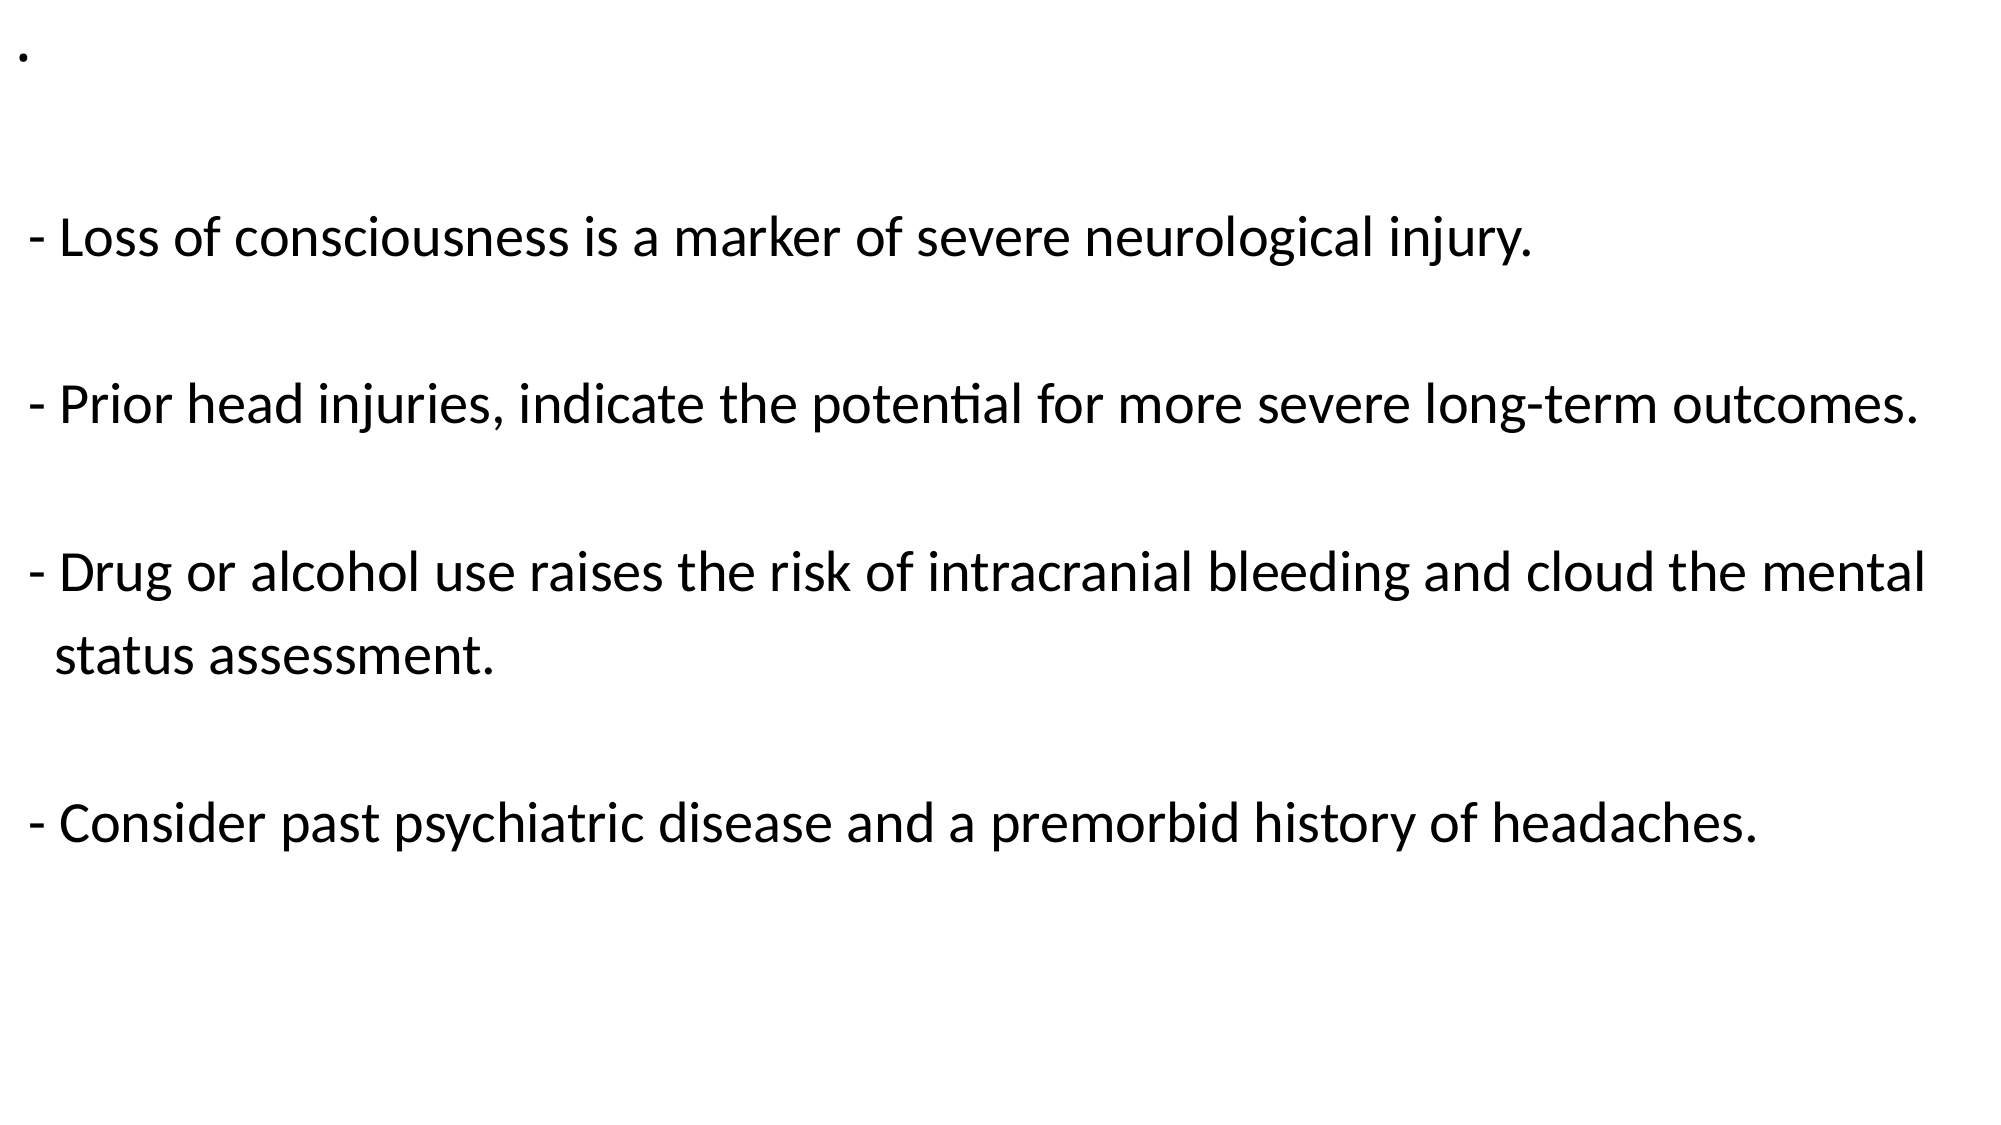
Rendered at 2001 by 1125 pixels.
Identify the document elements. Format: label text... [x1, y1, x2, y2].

title . [0, 0, 1863, 83]
list - Loss of consciousness is a marker of severe neurological injury. - Prior head injuries, indicate the potential for more severe long-term outcomes. - Drug or alcohol use raises the risk of intracranial bleeding and cloud the mental status assessment. - Consider past psychiatric disease and a premorbid history of headaches. [0, 107, 2000, 1125]
